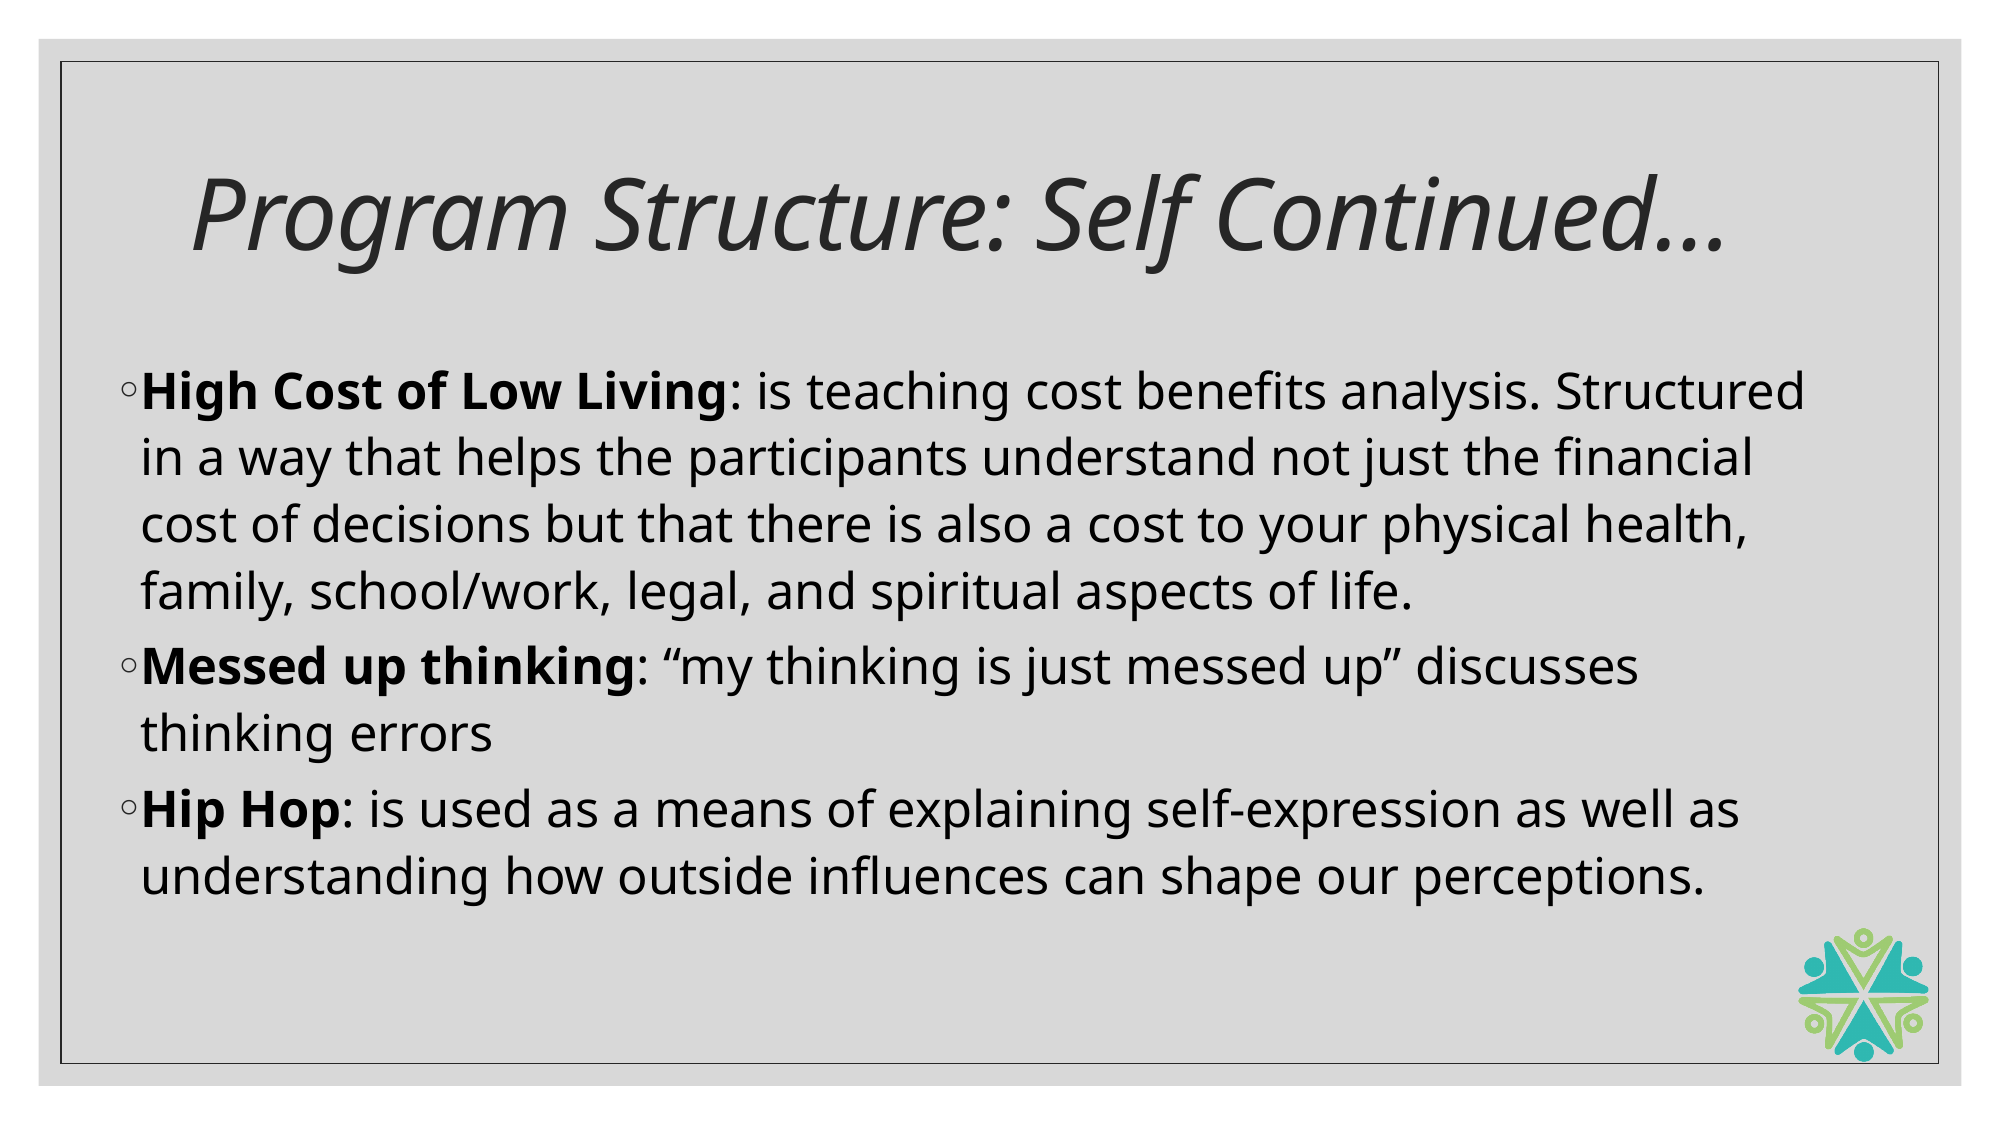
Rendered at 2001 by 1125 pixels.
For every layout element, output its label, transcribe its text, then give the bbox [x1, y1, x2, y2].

title Program Structure: Self Continued… [174, 105, 1825, 331]
picture [1798, 928, 1929, 1062]
list High Cost of Low Living: is teaching cost benefits analysis. Structured in a way that helps the participants understand not just the financial cost of decisions but that there is also a cost to your physical health, family, school/work, legal, and spiritual aspects of life. Messed up thinking: “my thinking is just messed up” discusses thinking errors Hip Hop: is used as a means of explaining self-expression as well as understanding how outside influences can shape our perceptions. [60, 345, 1825, 977]
